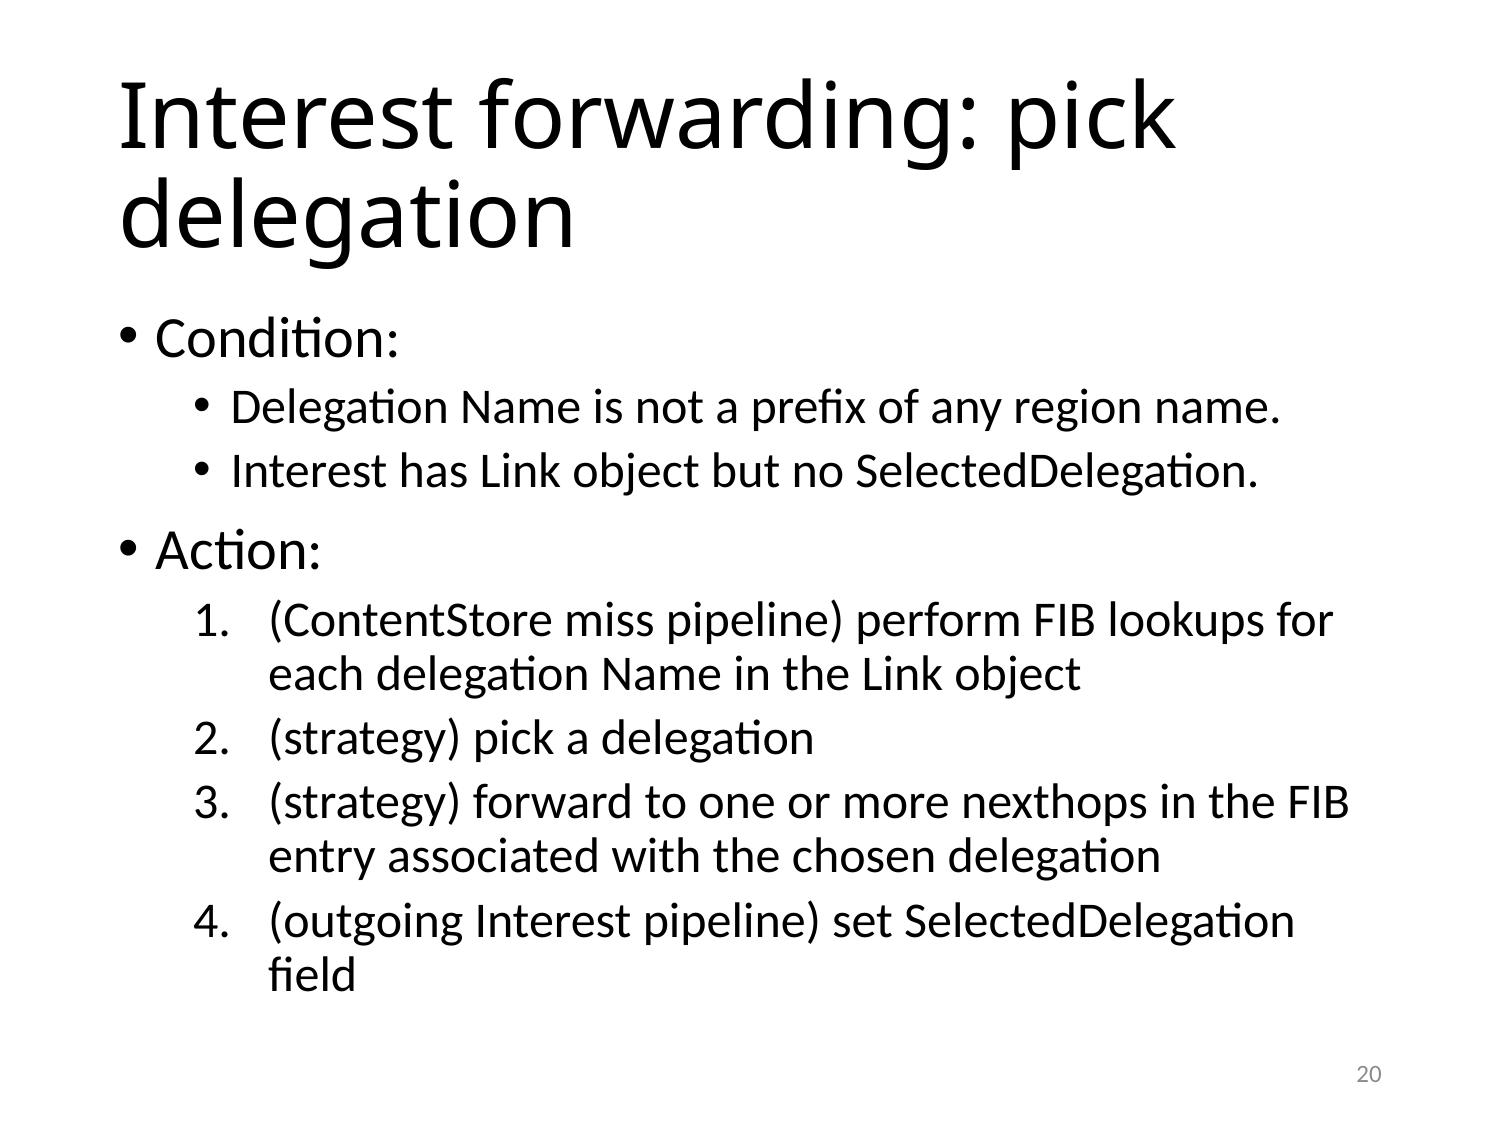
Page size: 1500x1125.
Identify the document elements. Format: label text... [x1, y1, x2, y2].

title Interest forwarding: pick delegation [103, 59, 1397, 278]
slide_number 20 [1059, 1042, 1397, 1103]
list Condition: Delegation Name is not a prefix of any region name. Interest has Link object but no SelectedDelegation. Action: (ContentStore miss pipeline) perform FIB lookups for each delegation Name in the Link object (strategy) pick a delegation (strategy) forward to one or more nexthops in the FIB entry associated with the chosen delegation (outgoing Interest pipeline) set SelectedDelegation field [103, 299, 1397, 1014]
